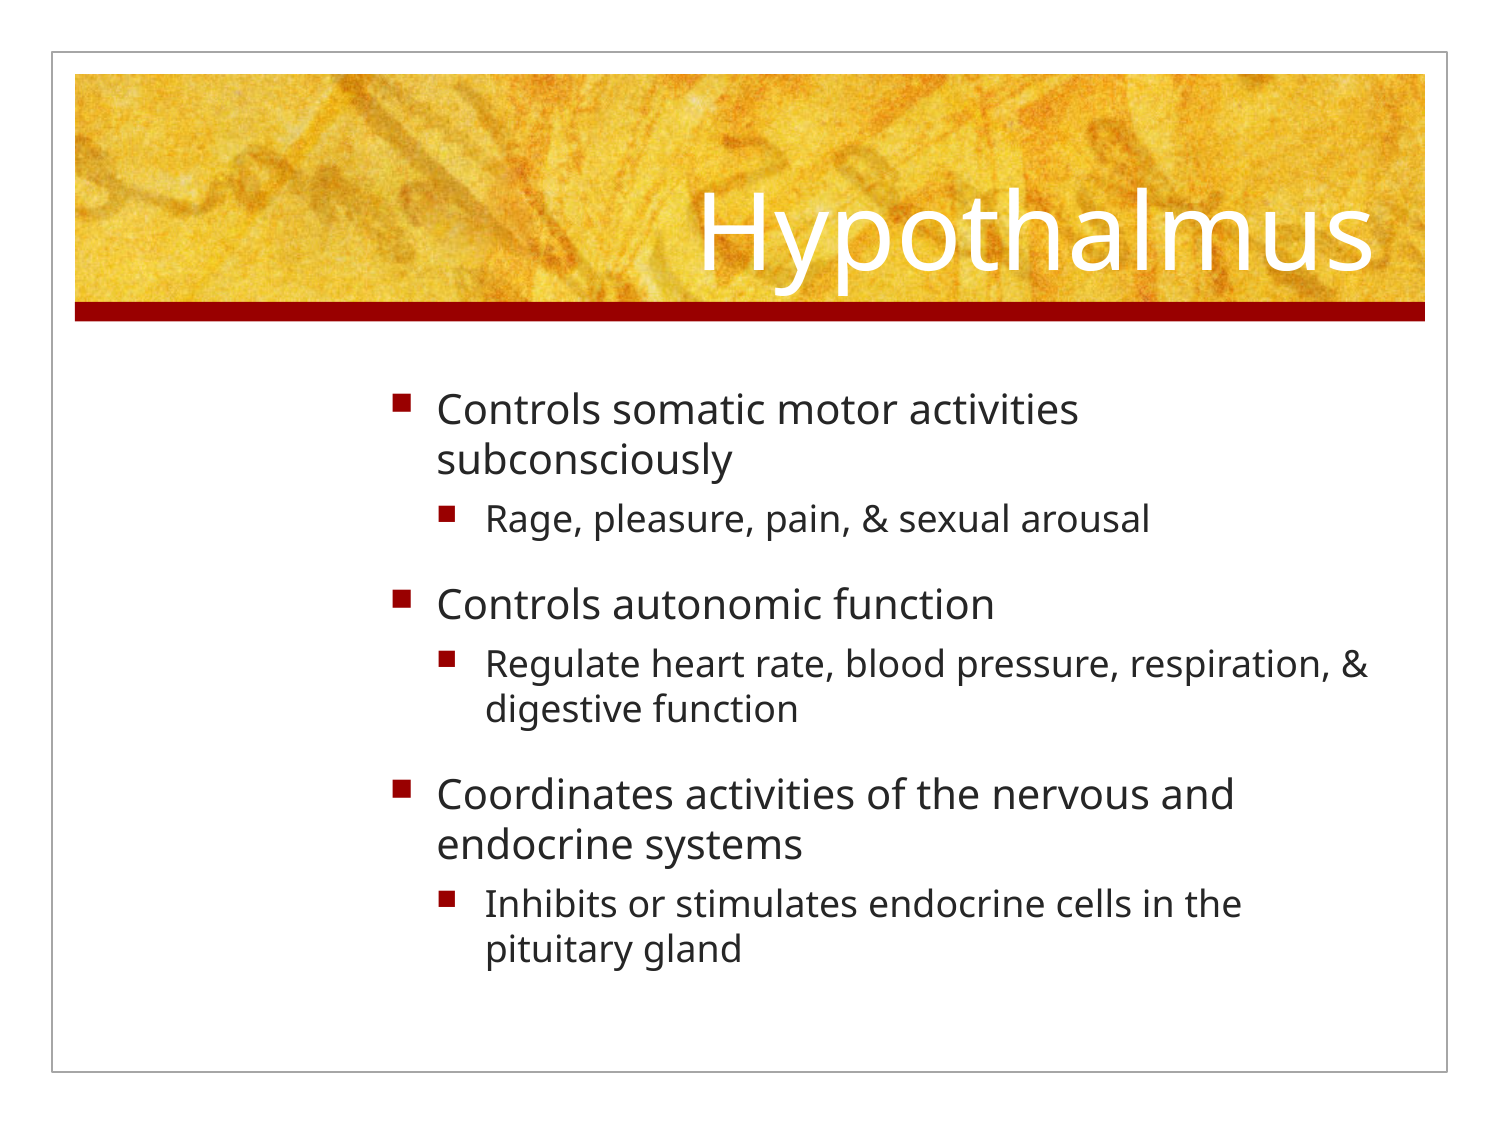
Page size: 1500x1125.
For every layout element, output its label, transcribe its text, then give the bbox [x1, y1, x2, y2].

picture [75, 74, 1425, 301]
list Controls somatic motor activities subconsciously Rage, pleasure, pain, & sexual arousal Controls autonomic function Regulate heart rate, blood pressure, respiration, & digestive function Coordinates activities of the nervous and endocrine systems Inhibits or stimulates endocrine cells in the pituitary gland [375, 375, 1392, 1005]
title Hypothalmus [108, 74, 1392, 292]
